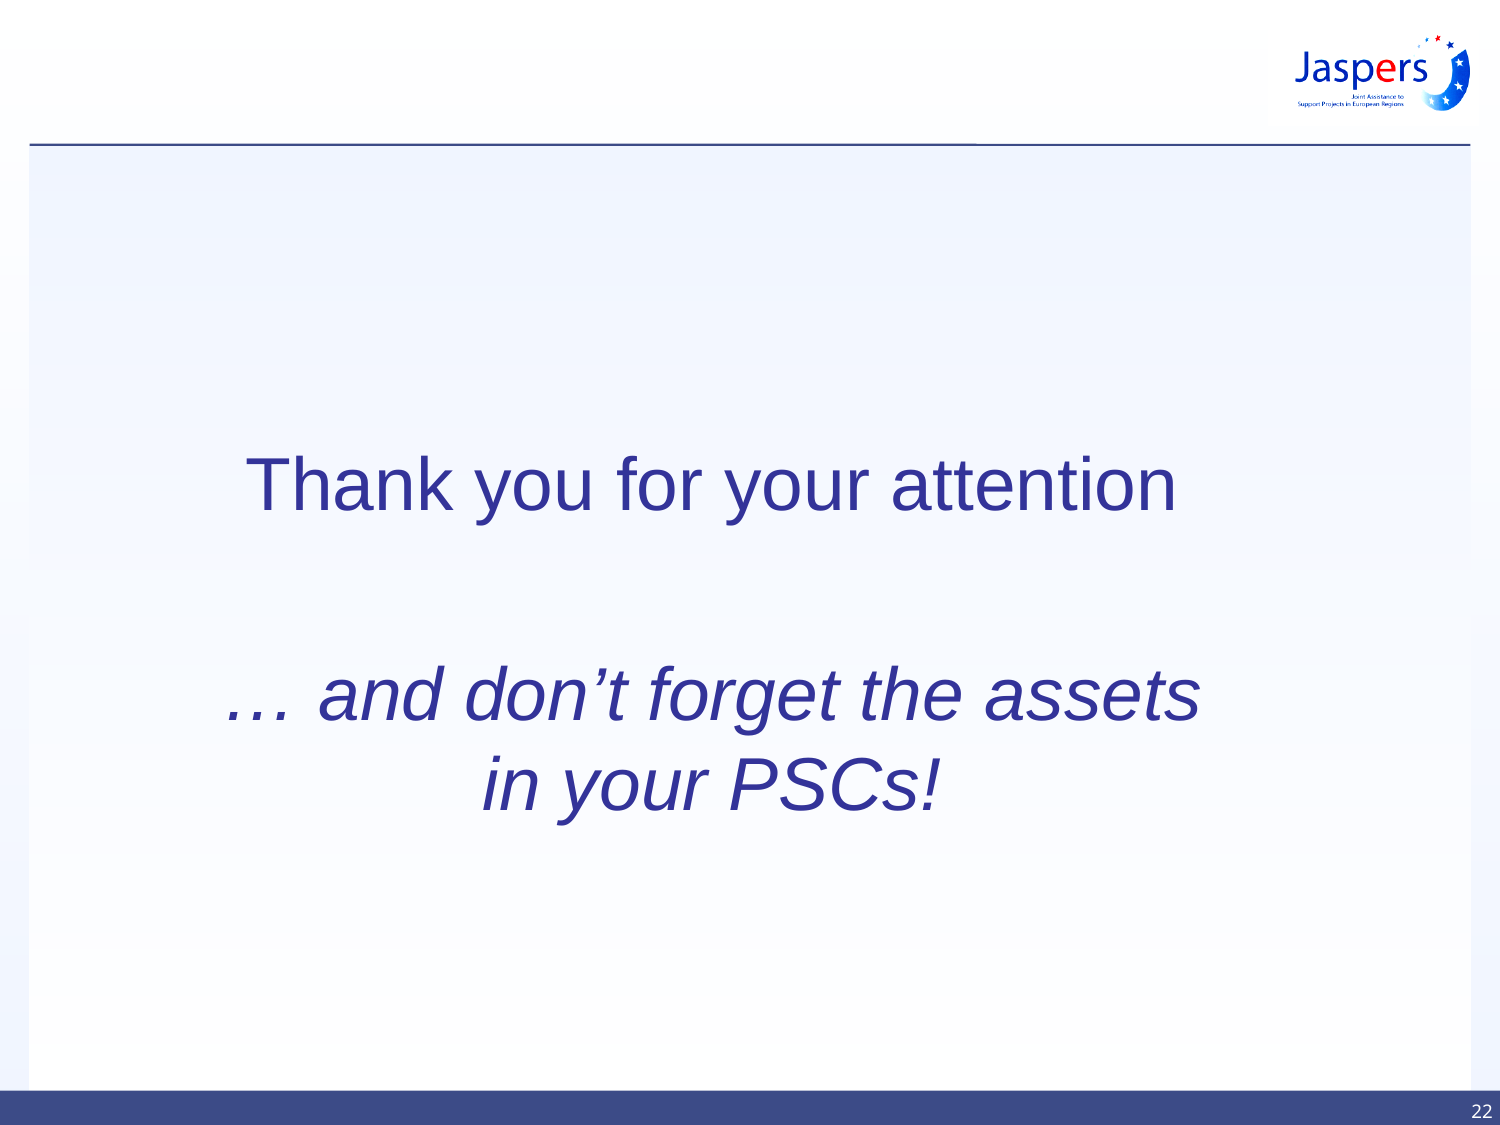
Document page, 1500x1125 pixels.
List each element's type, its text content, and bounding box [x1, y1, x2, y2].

slide_number 22 [1195, 1091, 1500, 1125]
list Thank you for your attention … and don’t forget the assets in your PSCs! [187, 261, 1238, 999]
